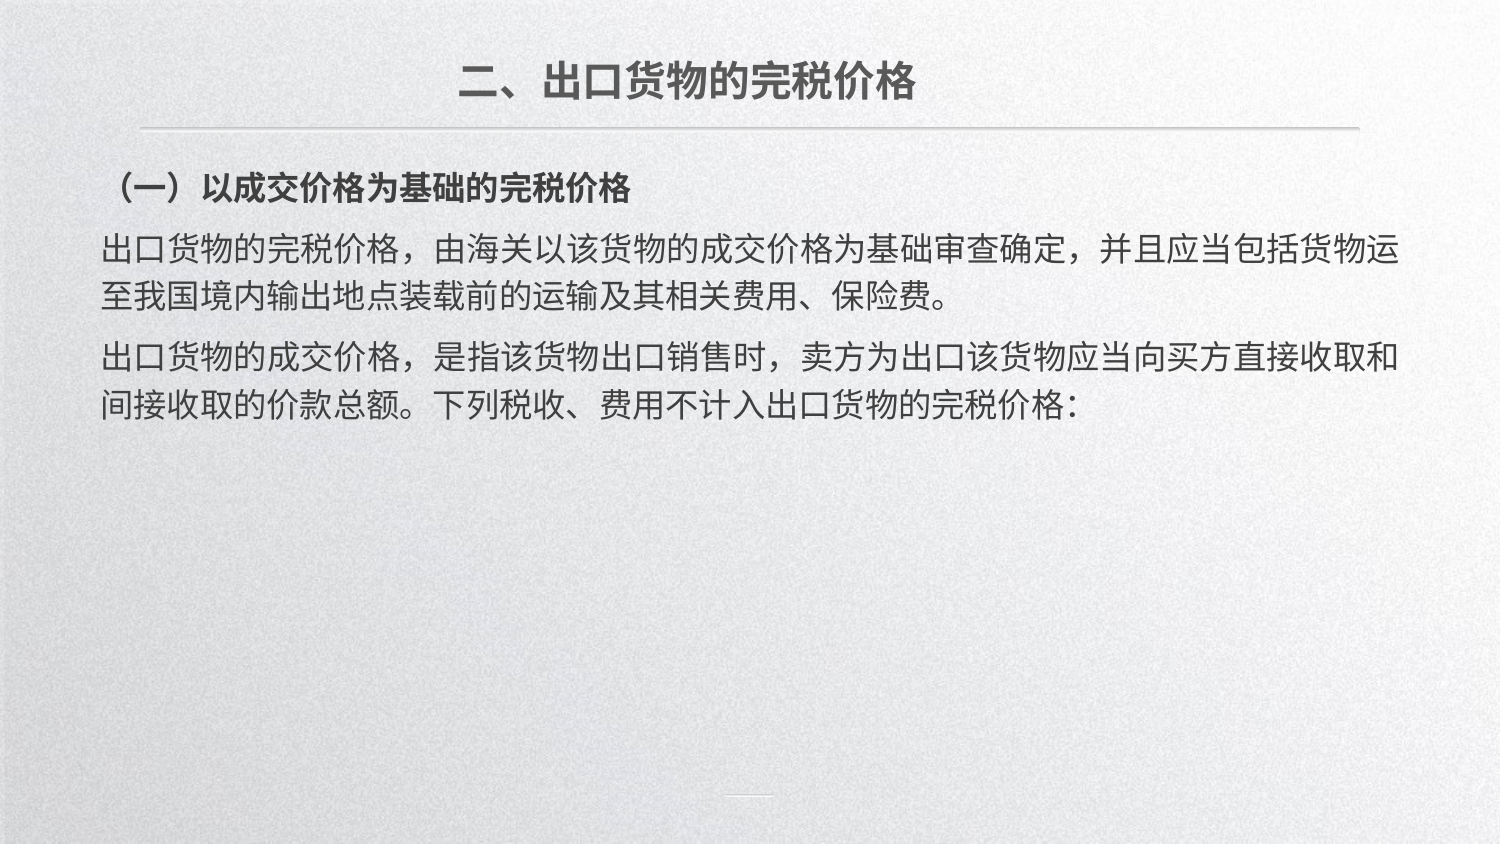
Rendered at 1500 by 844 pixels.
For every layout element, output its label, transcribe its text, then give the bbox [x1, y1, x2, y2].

text_box （一）以成交价格为基础的完税价格 出口货物的完税价格，由海关以该货物的成交价格为基础审查确定，并且应当包括货物运至我国境内输出地点装载前的运输及其相关费用、保险费。 出口货物的成交价格，是指该货物出口销售时，卖方为出口该货物应当向买方直接收取和间接收取的价款总额。下列税收、费用不计入出口货物的完税价格： [100, 159, 1400, 485]
text_box 二、出口货物的完税价格 [337, 49, 1038, 111]
picture [0, 0, 1500, 844]
